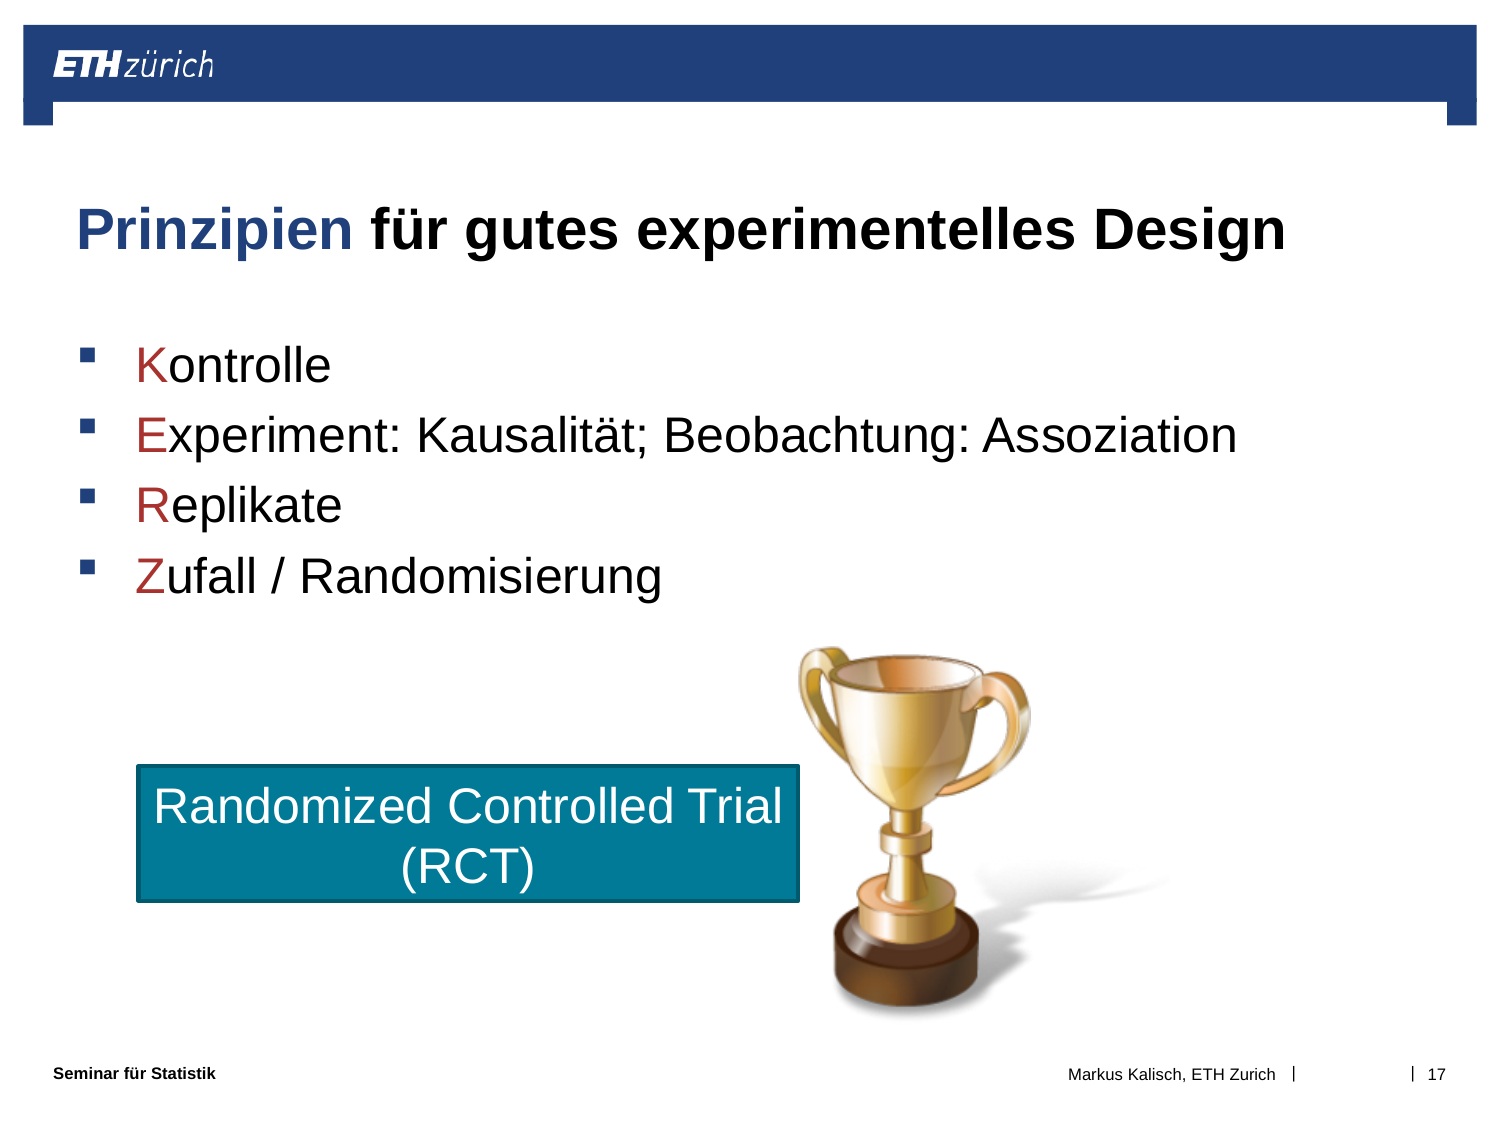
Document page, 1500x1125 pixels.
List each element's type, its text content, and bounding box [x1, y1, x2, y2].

slide_number 17 [1415, 1034, 1459, 1112]
title Prinzipien für gutes experimentelles Design [53, 101, 1447, 262]
footer Markus Kalisch, ETH Zurich [750, 1034, 1277, 1112]
text_box Randomized Controlled Trial (RCT) [136, 764, 772, 903]
list Kontrolle Experiment: Kausalität; Beobachtung: Assoziation Replikate Zufall / Randomisierung [53, 332, 1447, 1023]
picture [777, 628, 1178, 1029]
